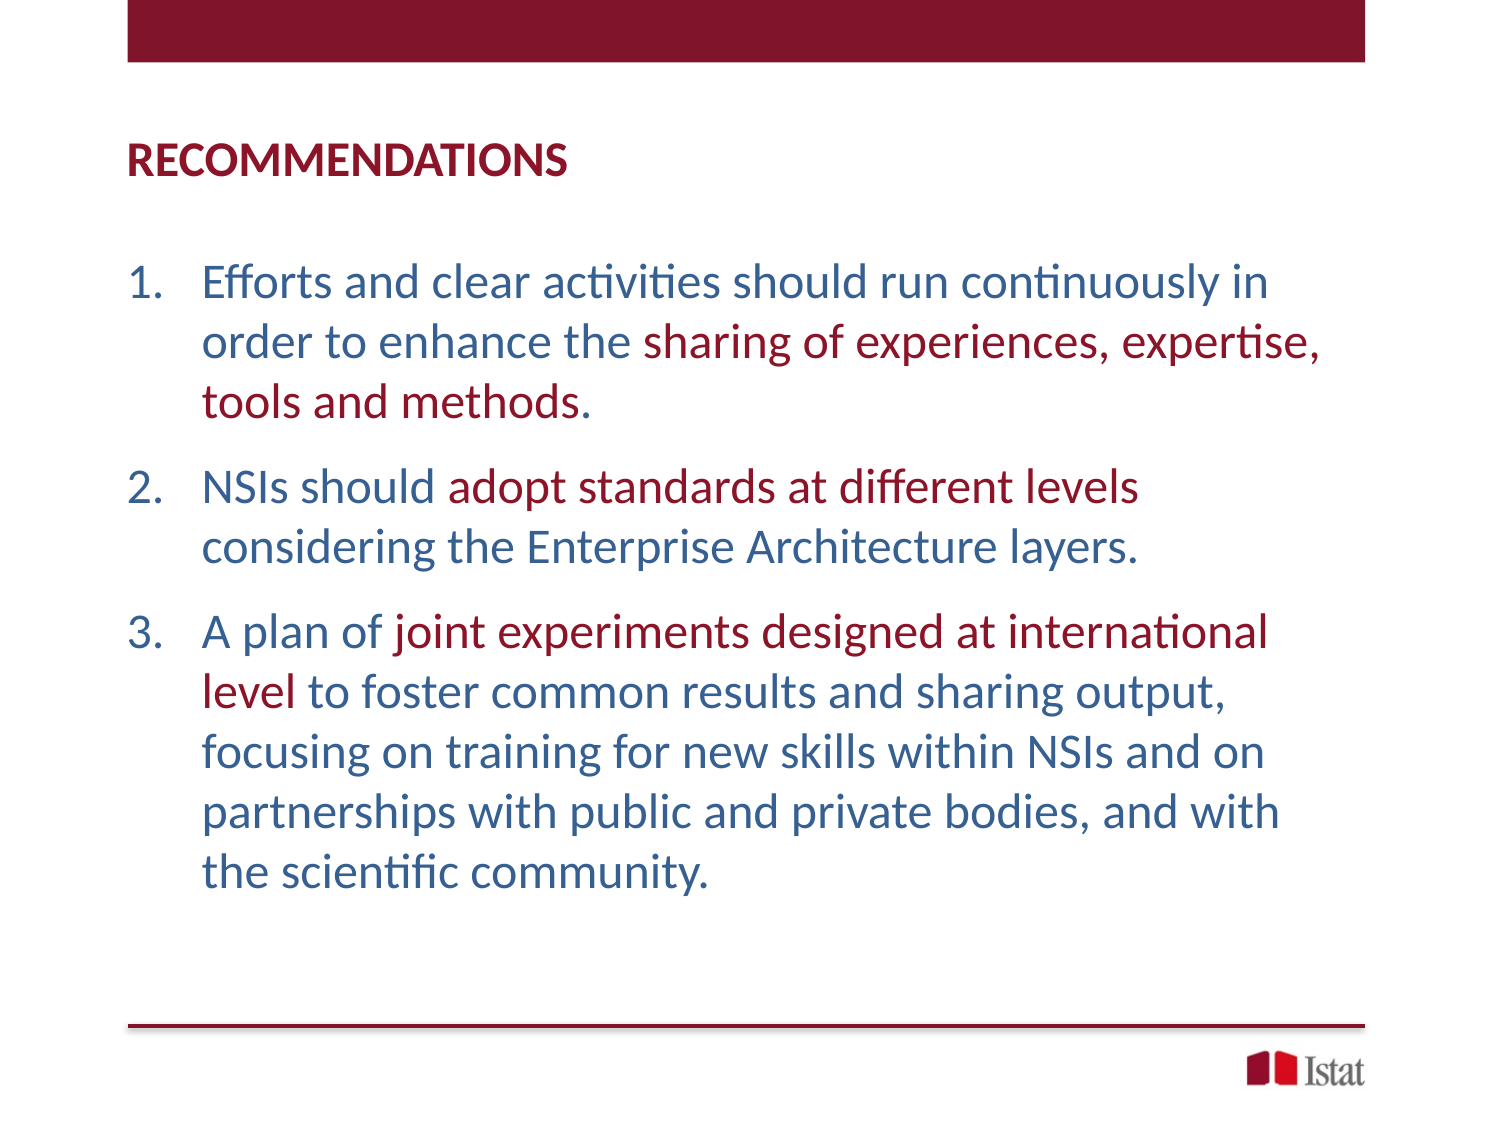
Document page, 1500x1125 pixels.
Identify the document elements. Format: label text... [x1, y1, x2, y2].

picture [1239, 1040, 1373, 1097]
text_box RECOMMENDATIONS Efforts and clear activities should run continuously in order to enhance the sharing of experiences, expertise, tools and methods. NSIs should adopt standards at different levels considering the Enterprise Architecture layers. A plan of joint experiments designed at international level to foster common results and sharing output, focusing on training for new skills within NSIs and on partnerships with public and private bodies, and with the scientific community. [111, 118, 1368, 982]
